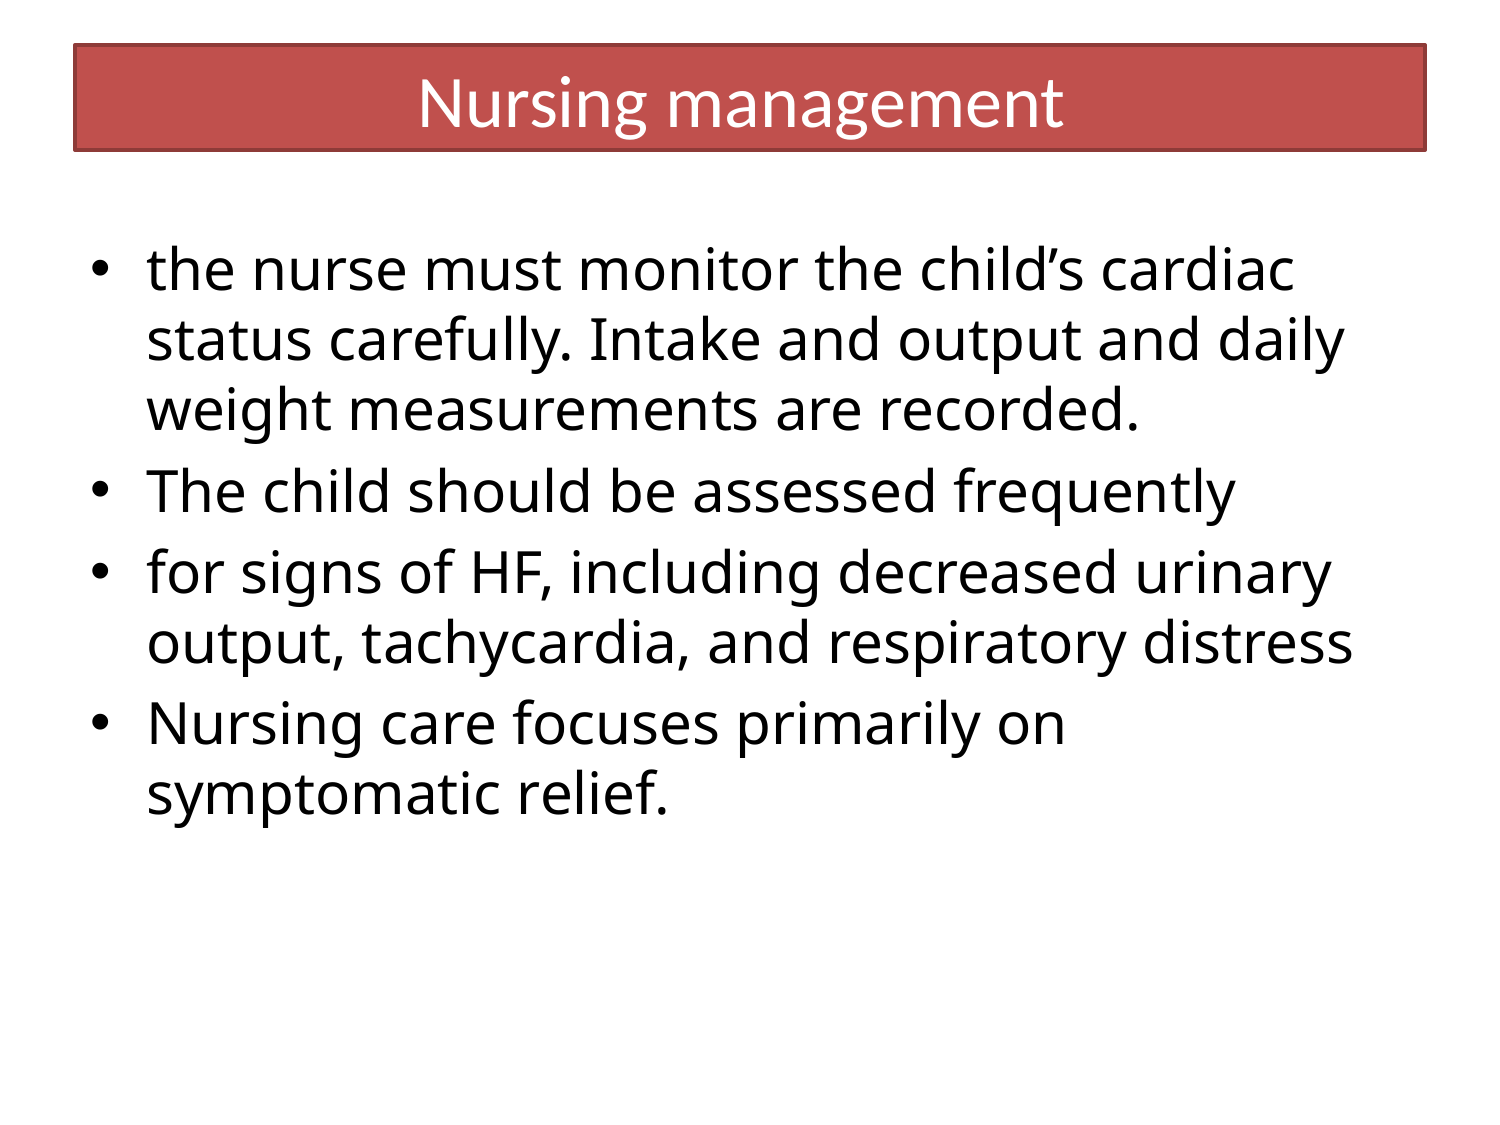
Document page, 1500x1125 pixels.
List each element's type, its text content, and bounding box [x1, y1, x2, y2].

list the nurse must monitor the child’s cardiac status carefully. Intake and output and daily weight measurements are recorded. The child should be assessed frequently for signs of HF, including decreased urinary output, tachycardia, and respiratory distress Nursing care focuses primarily on symptomatic relief. [75, 224, 1425, 1005]
title Nursing management [73, 43, 1427, 152]
